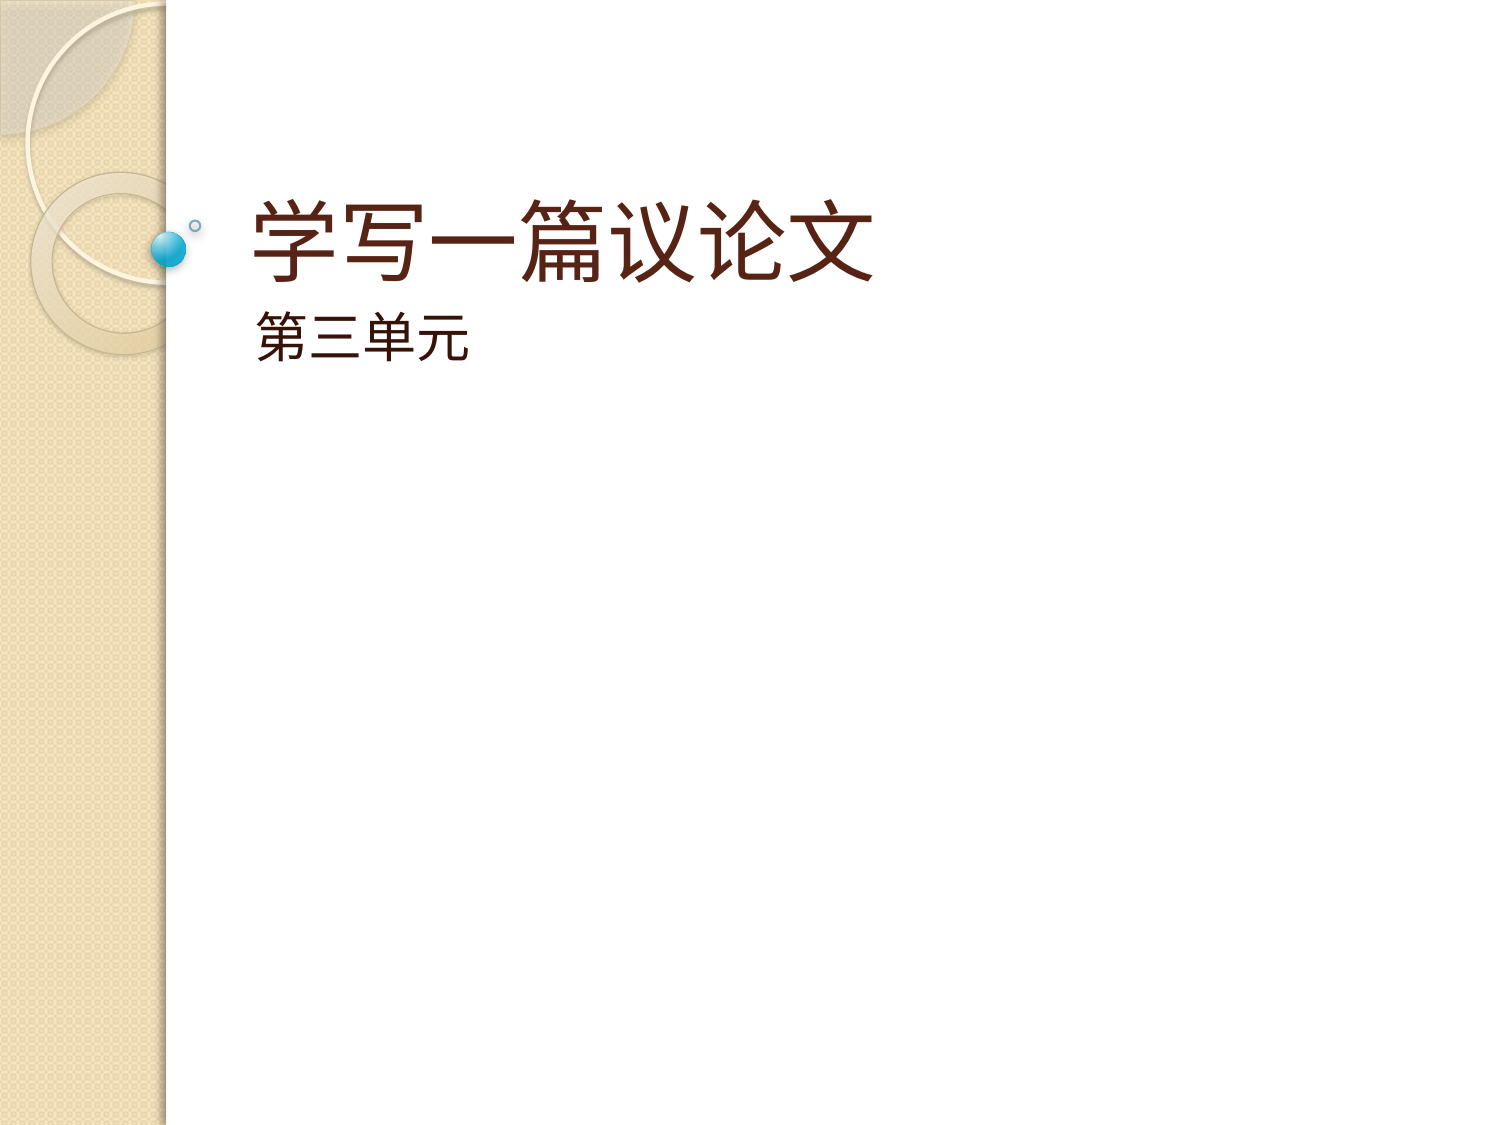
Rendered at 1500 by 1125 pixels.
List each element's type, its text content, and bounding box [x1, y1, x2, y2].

subtitle 第三单元 [234, 303, 1450, 591]
title 学写一篇议论文 [234, 59, 1450, 301]
